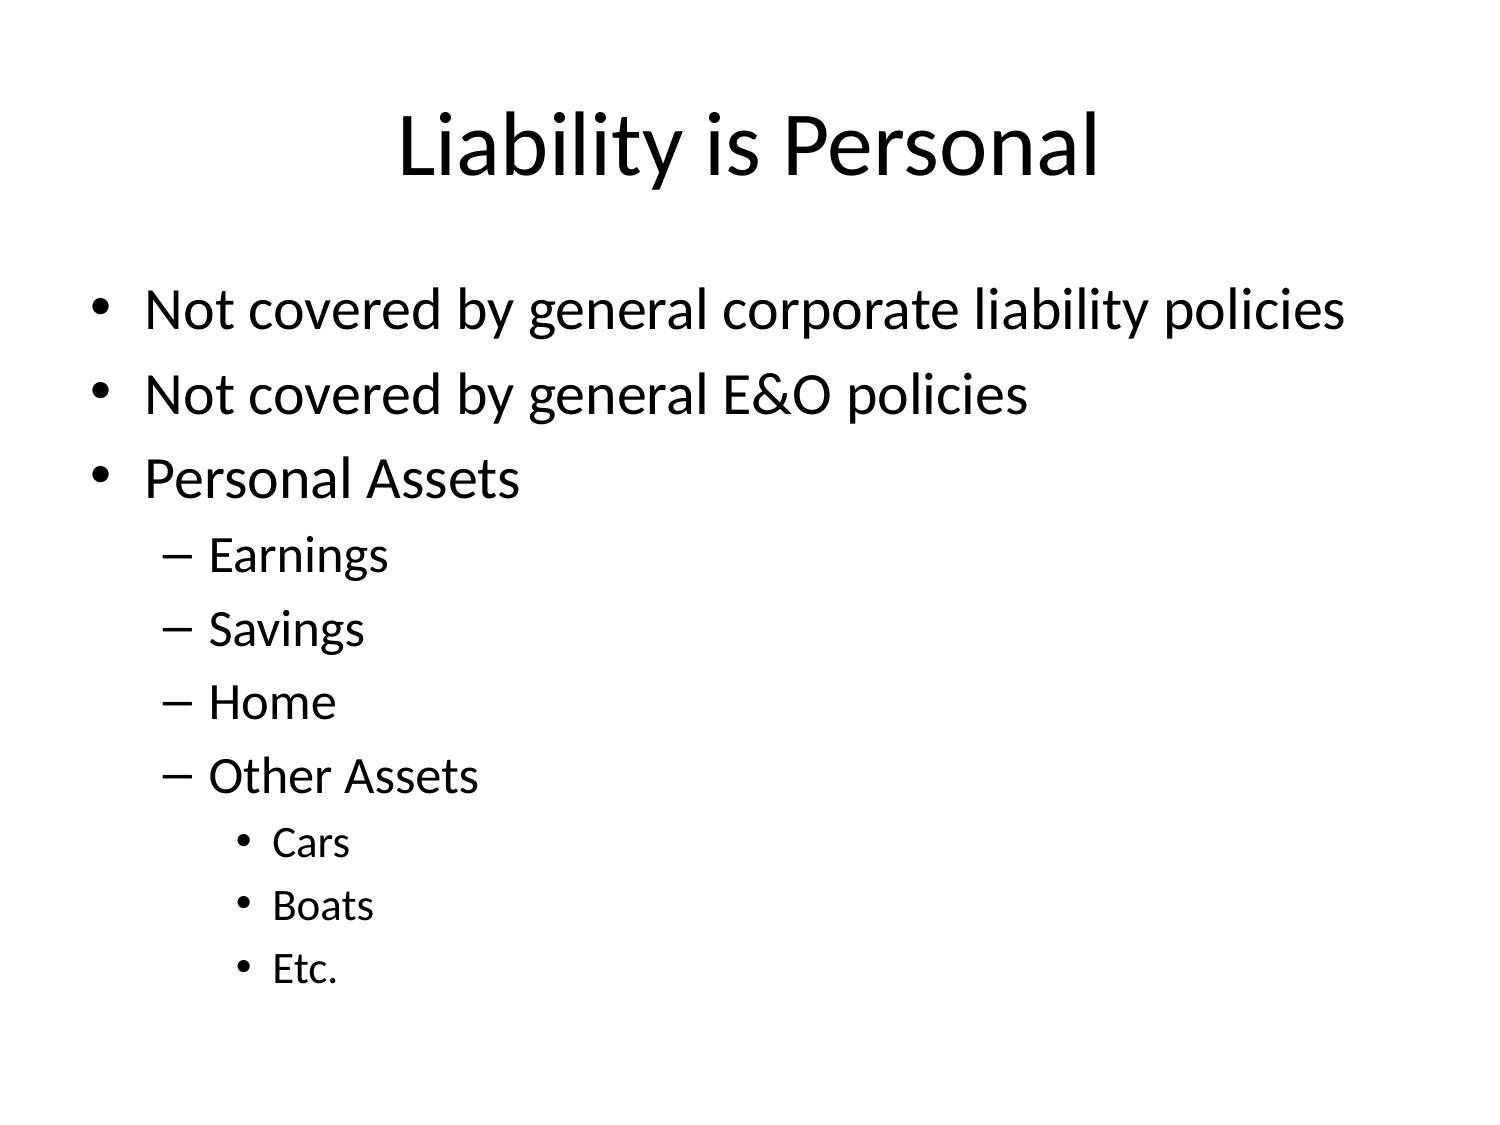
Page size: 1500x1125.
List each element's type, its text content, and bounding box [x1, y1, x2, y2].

list Not covered by general corporate liability policies Not covered by general E&O policies Personal Assets Earnings Savings Home Other Assets Cars Boats Etc. [75, 262, 1425, 1005]
title Liability is Personal [75, 45, 1425, 233]
